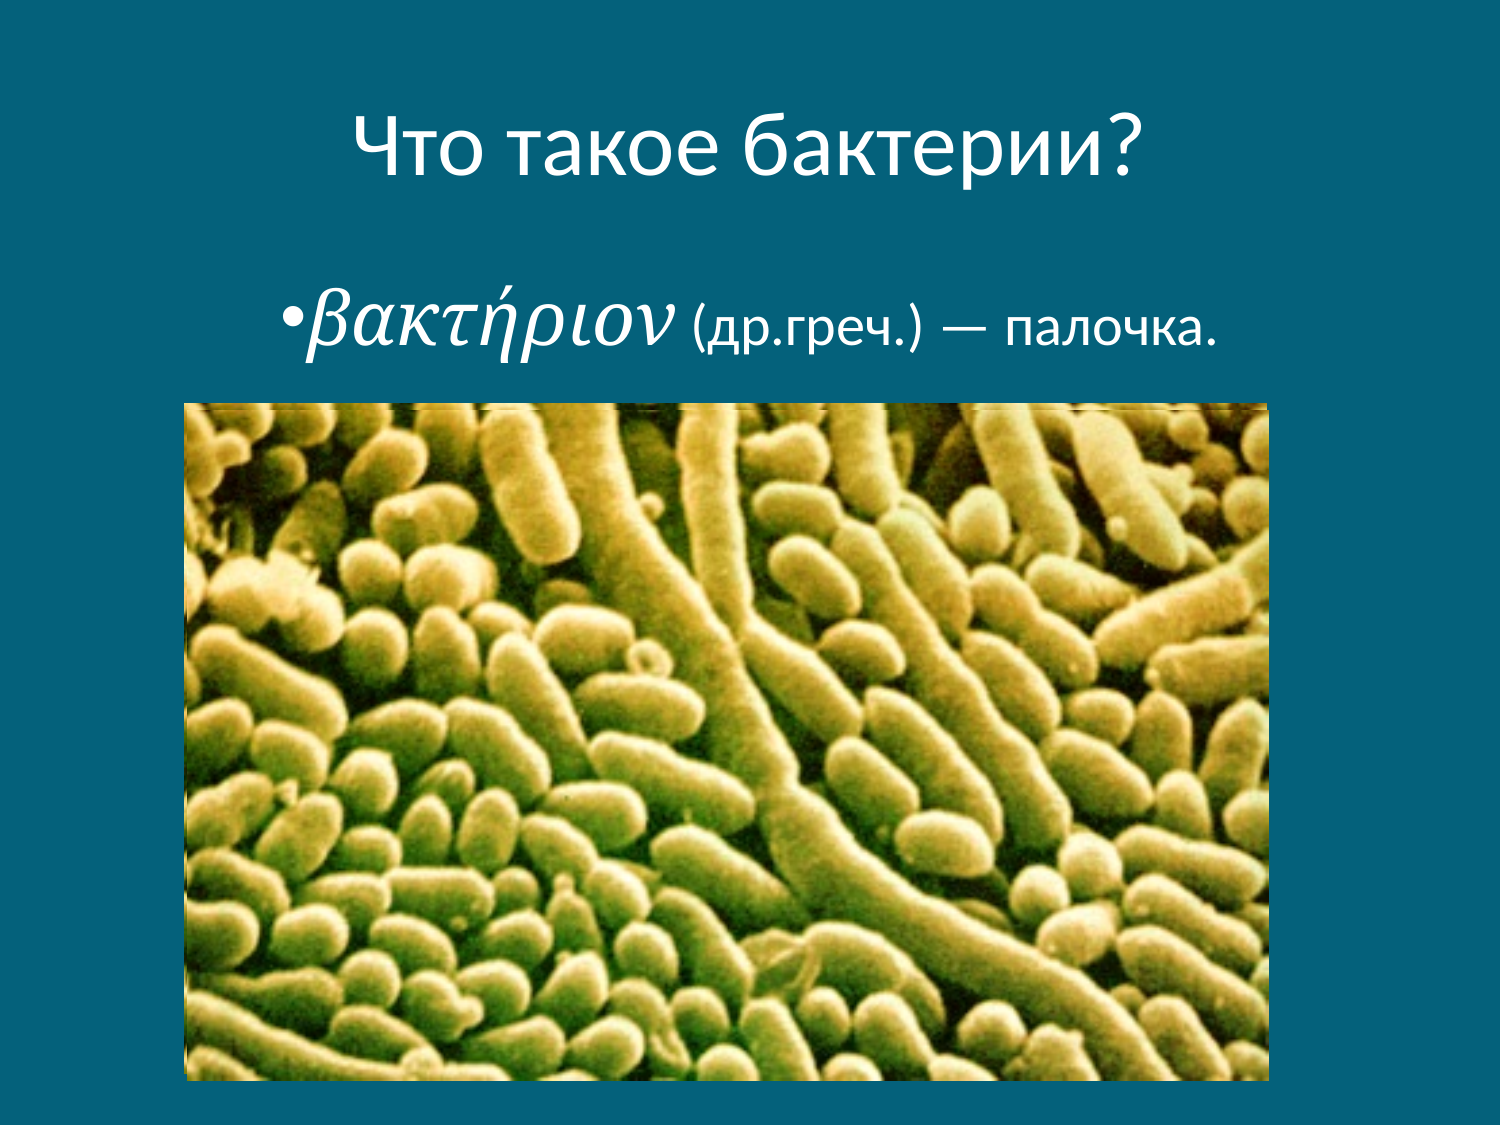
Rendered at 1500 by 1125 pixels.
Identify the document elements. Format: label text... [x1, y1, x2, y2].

picture [187, 409, 1268, 1080]
title Что такое бактерии? [75, 45, 1425, 233]
list βακτήριον (др.греч.) — палочка. [28, 262, 1473, 414]
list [184, 403, 1267, 410]
